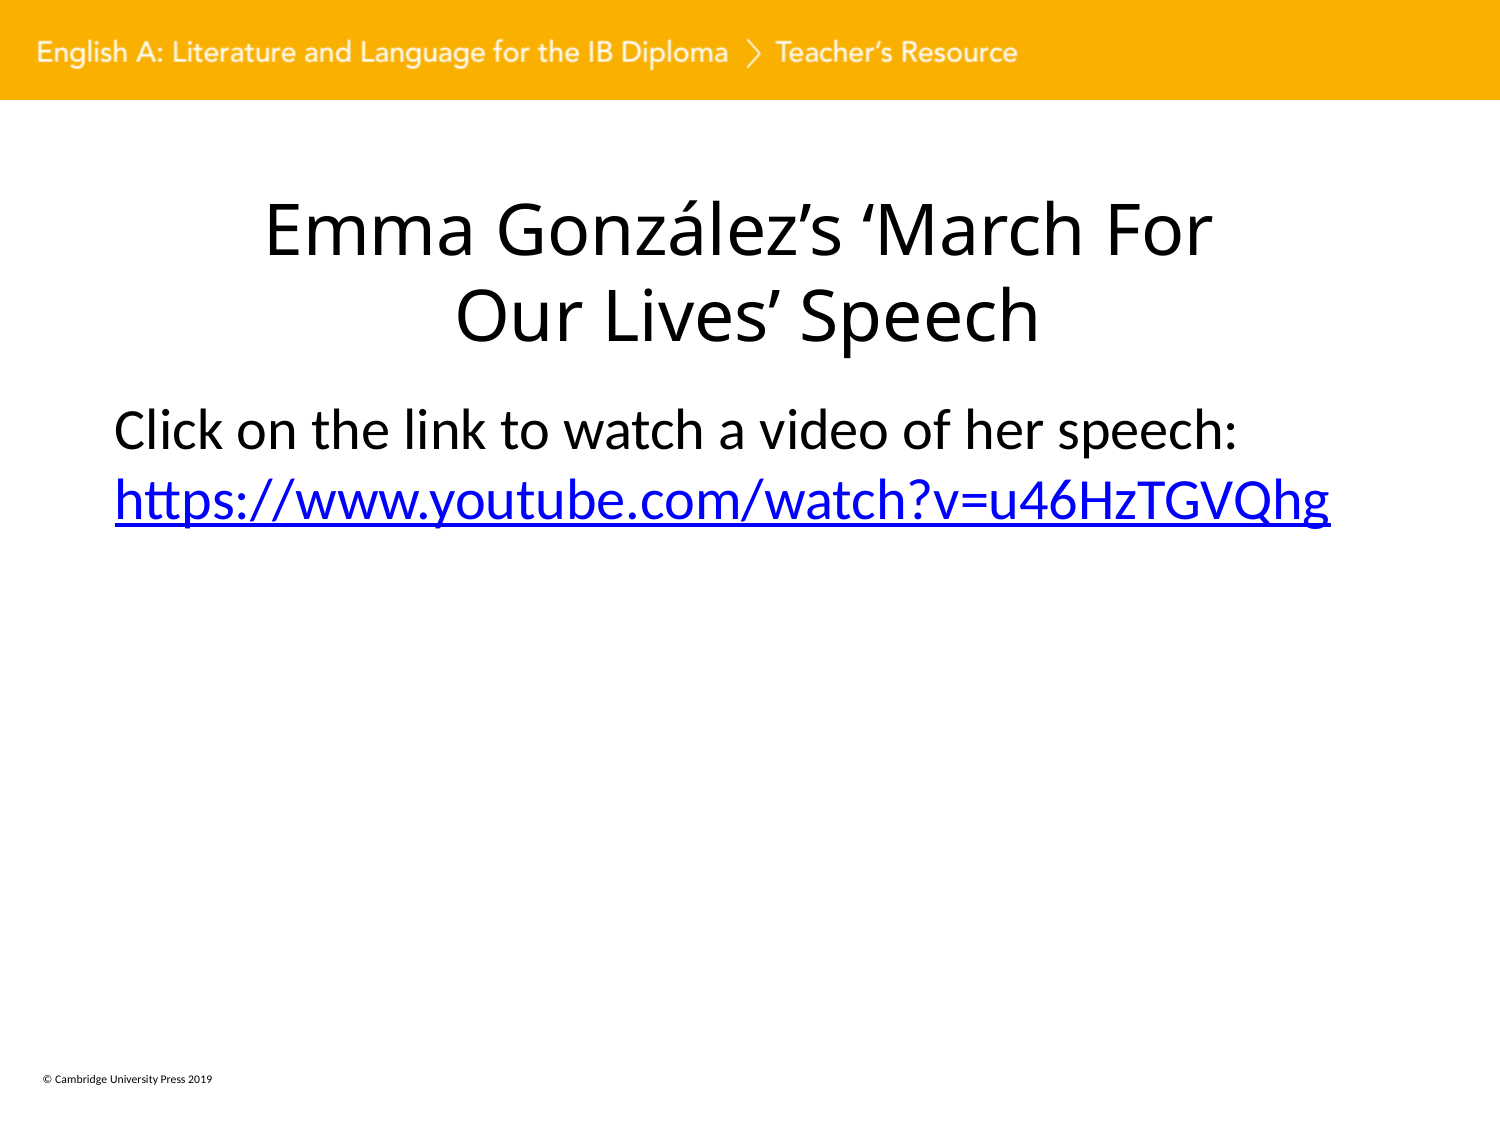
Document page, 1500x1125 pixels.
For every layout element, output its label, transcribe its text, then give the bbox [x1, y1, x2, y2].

picture [0, 0, 1500, 101]
text_box Emma González’s ‘March For Our Lives’ Speech [27, 176, 1469, 364]
text_box Click on the link to watch a video of her speech: https://www.youtube.com/watch?v=u46HzTGVQhg [99, 383, 1425, 1122]
subtitle © Cambridge University Press 2019 [27, 1063, 99, 1093]
